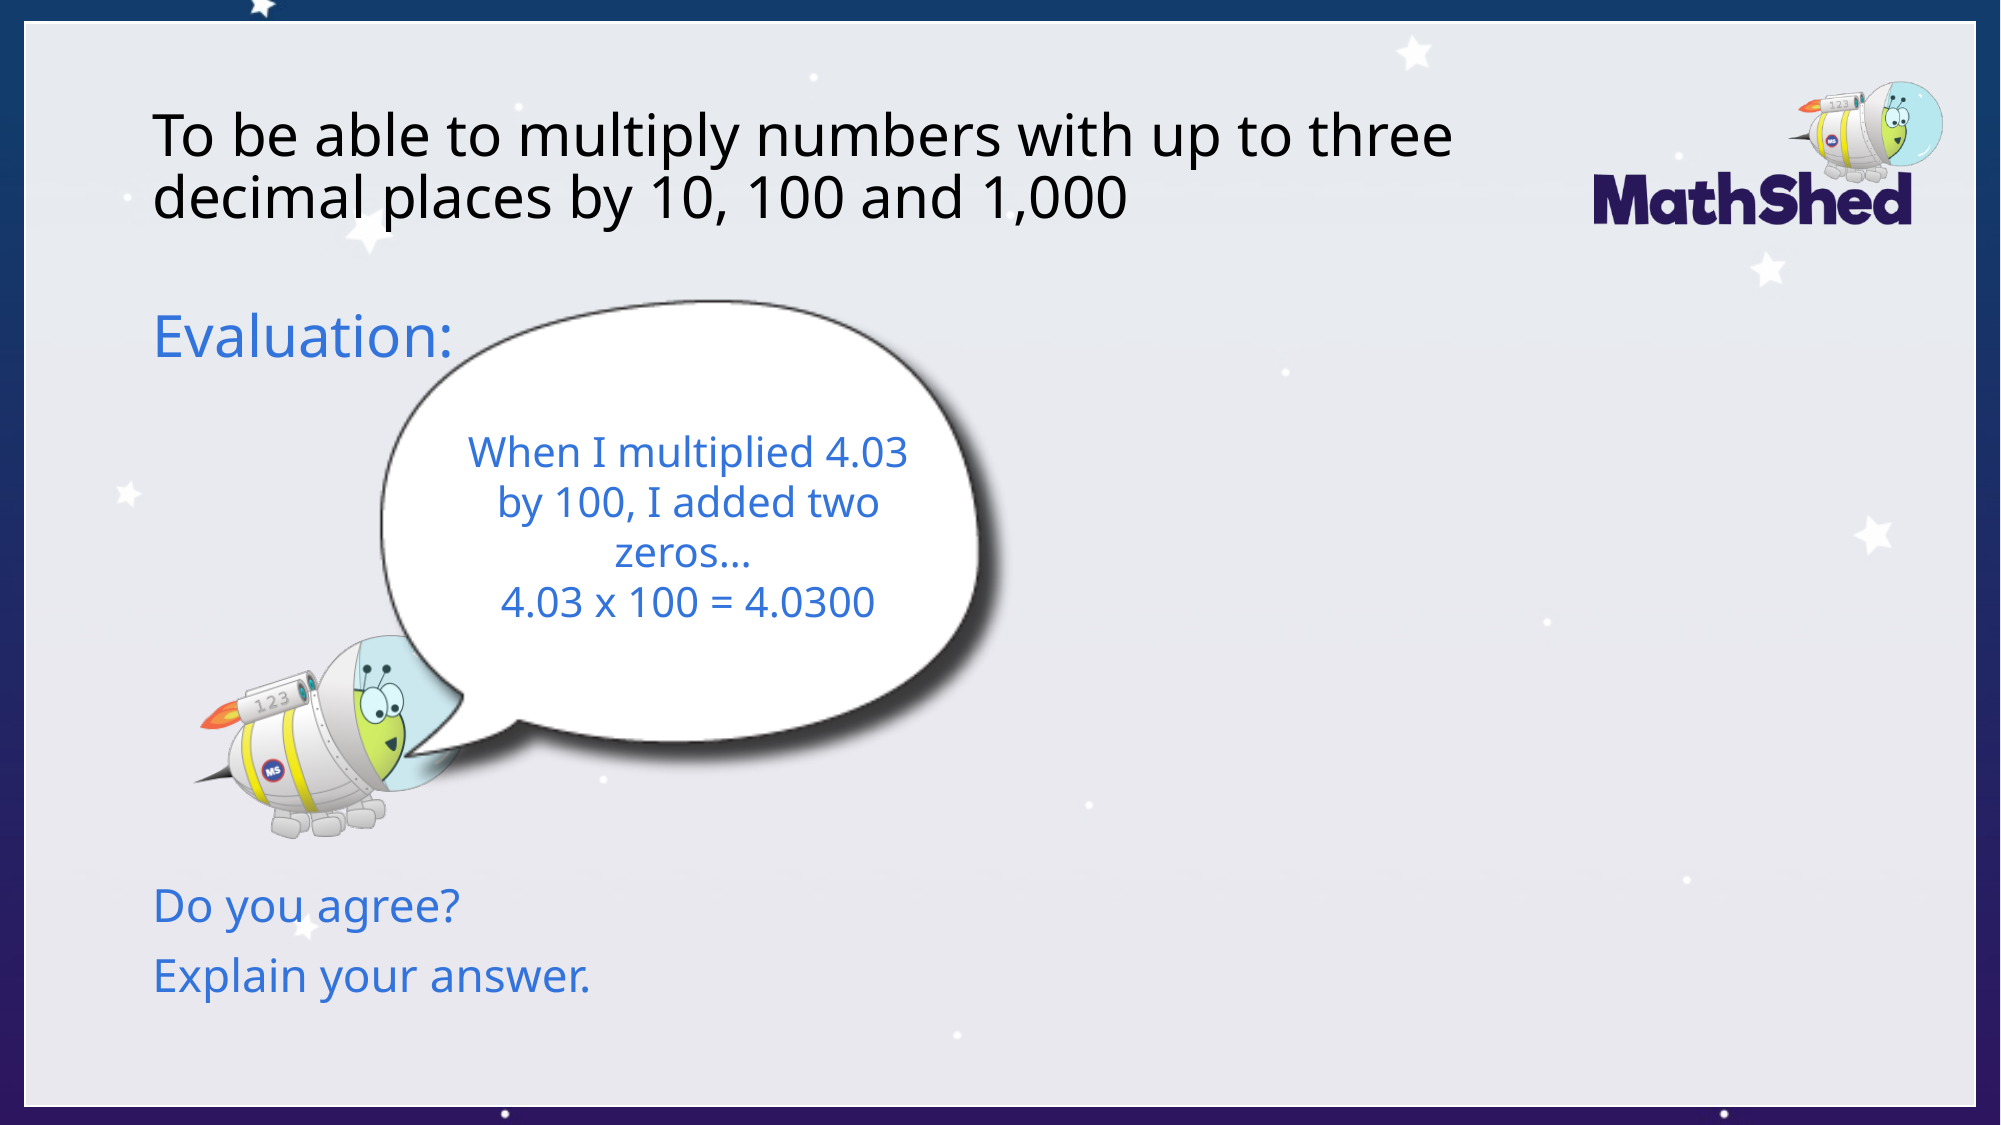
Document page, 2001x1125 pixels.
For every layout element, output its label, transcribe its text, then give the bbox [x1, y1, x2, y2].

title To be able to multiply numbers with up to three decimal places by 10, 100 and 1,000 [137, 59, 1578, 278]
picture [0, 0, 2001, 1125]
list Evaluation: Do you agree? Explain your answer. [137, 299, 1863, 1014]
